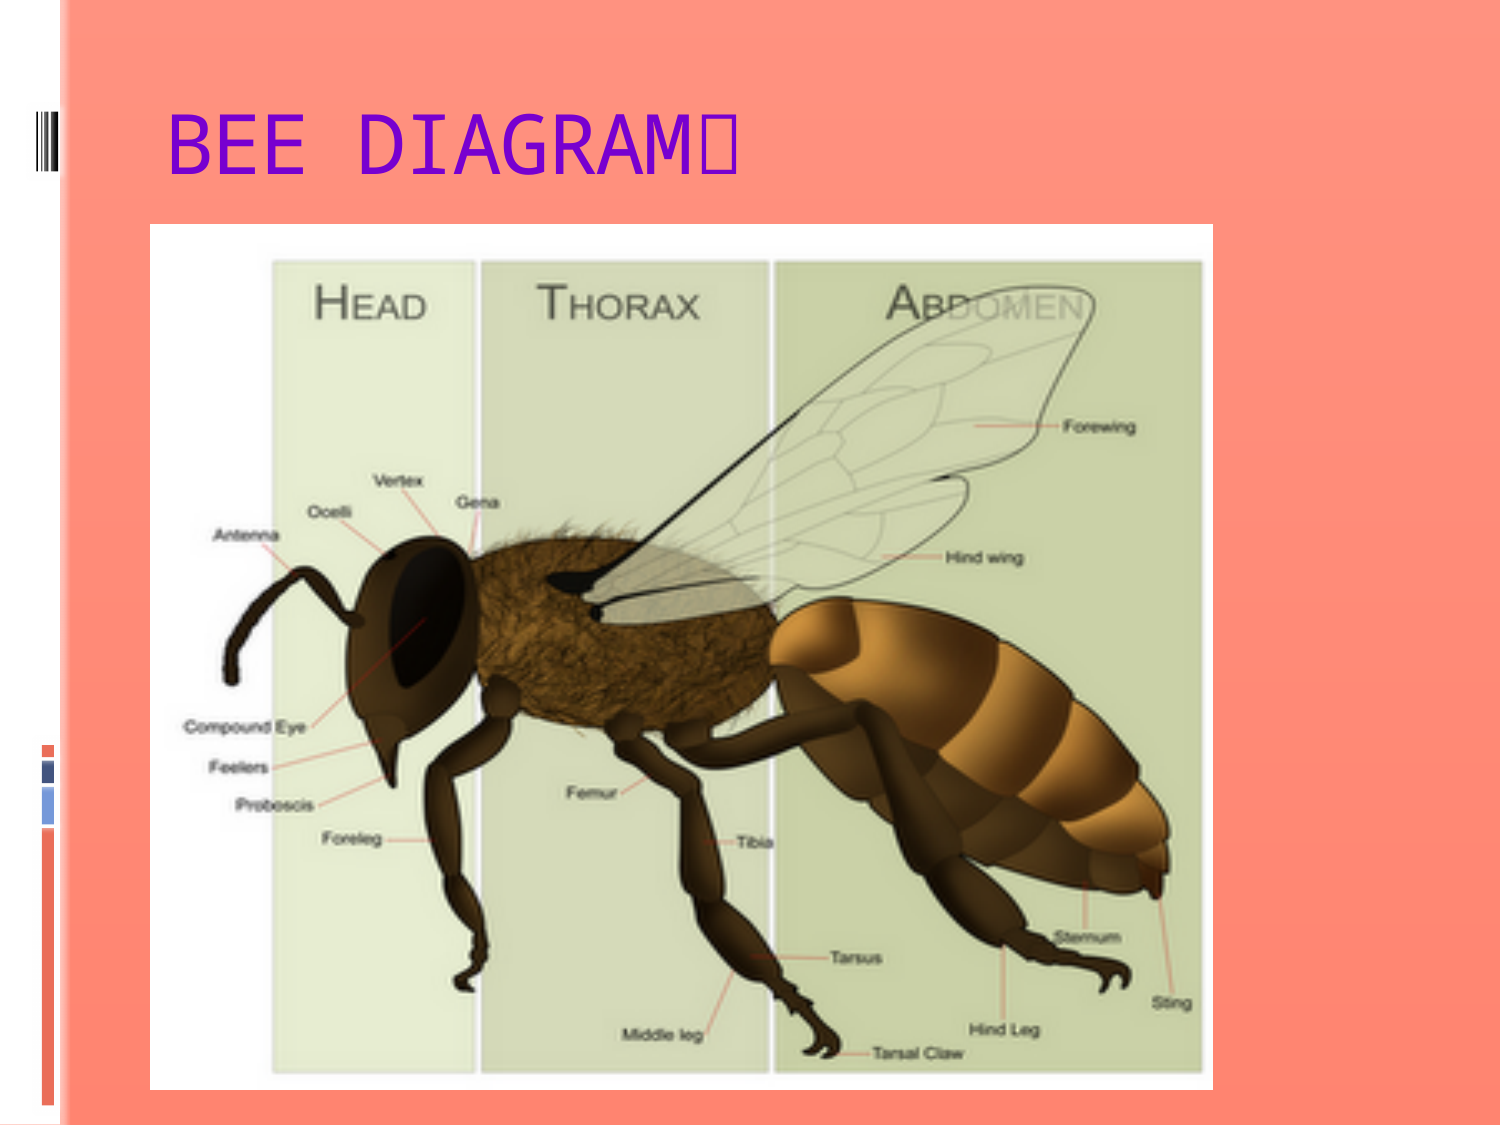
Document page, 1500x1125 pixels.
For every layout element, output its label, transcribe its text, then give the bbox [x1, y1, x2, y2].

picture [149, 224, 1213, 1091]
title BEE DIAGRAM [150, 83, 1425, 234]
